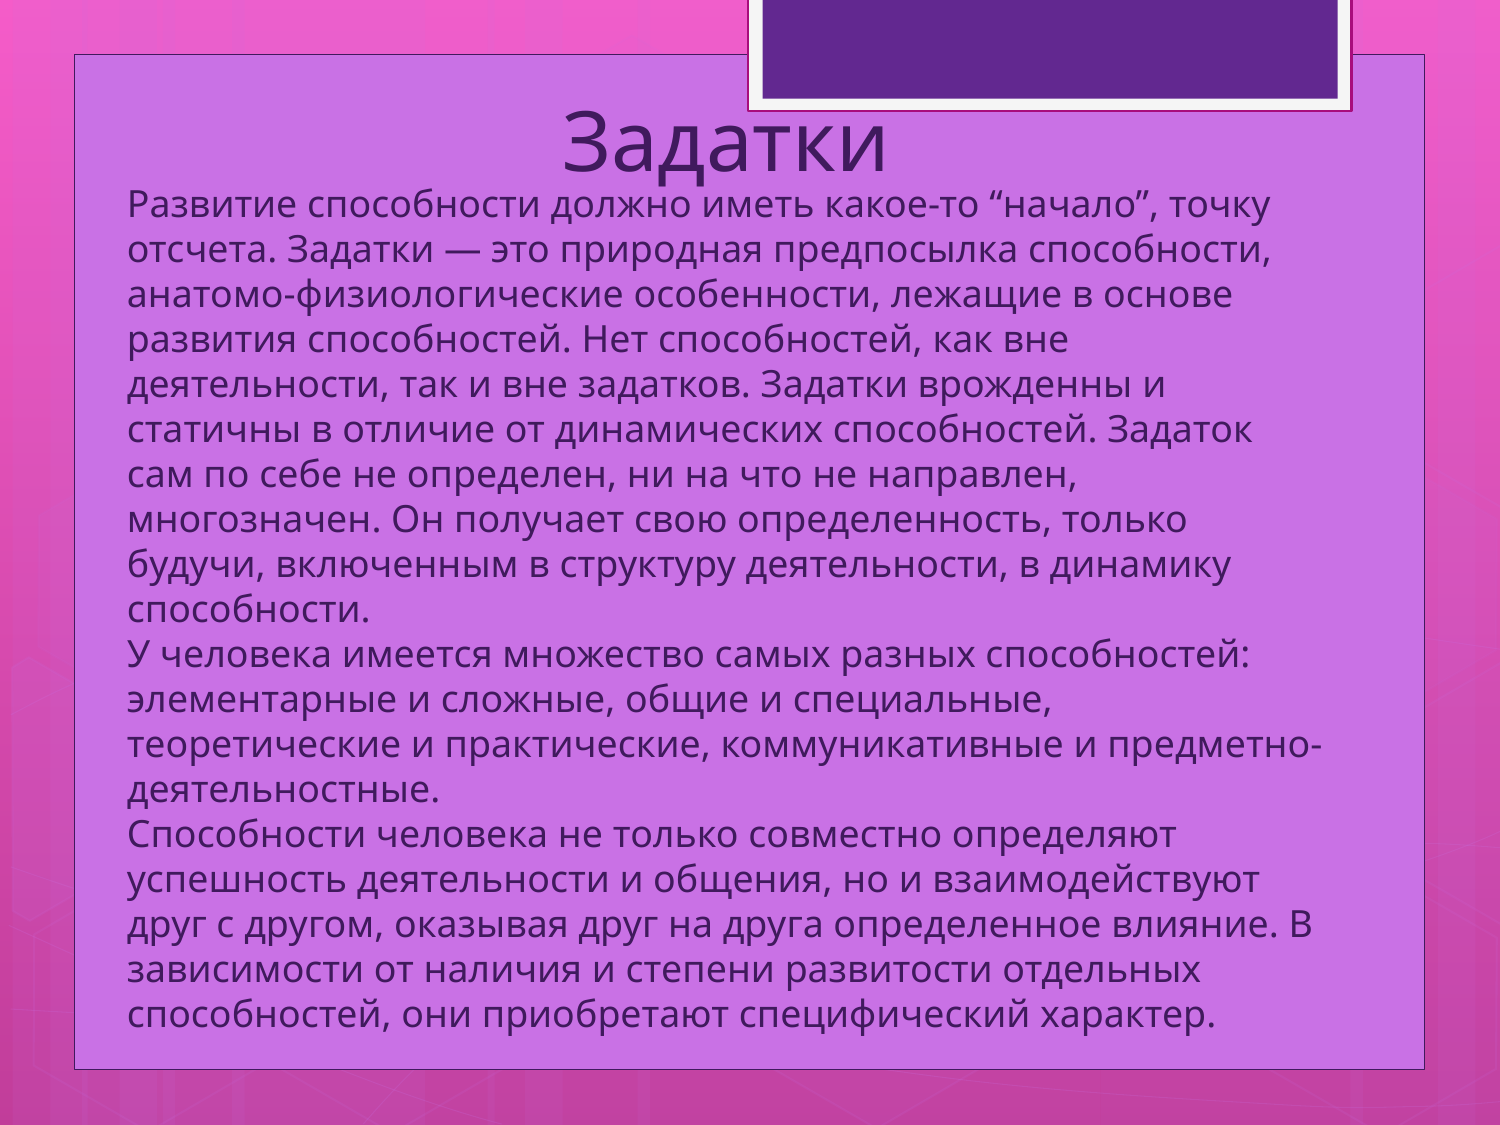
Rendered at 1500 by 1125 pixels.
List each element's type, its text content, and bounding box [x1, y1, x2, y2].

title Задатки [72, 30, 1381, 196]
text_box Развитие способности должно иметь какое-то “начало”, точку отсчета. Задатки — это природная предпосылка способности, анатомо-физиологические особенности, лежащие в основе развития способностей. Нет способностей, как вне деятельности, так и вне задатков. Задатки врожденны и статичны в отличие от динамических способностей. Задаток сам по себе не определен, ни на что не направлен, многозначен. Он получает свою определенность, только будучи, включенным в структуру деятельности, в динамику способности. У человека имеется множество самых разных способностей: элементарные и сложные, общие и специальные, теоретические и практические, коммуникативные и предметно-деятельностные. Способности человека не только совместно определяют успешность деятельности и общения, но и взаимодействуют друг с другом, оказывая друг на друга определенное влияние. В зависимости от наличия и степени развитости отдельных способностей, они приобретают специфический характер. [112, 172, 1341, 1088]
